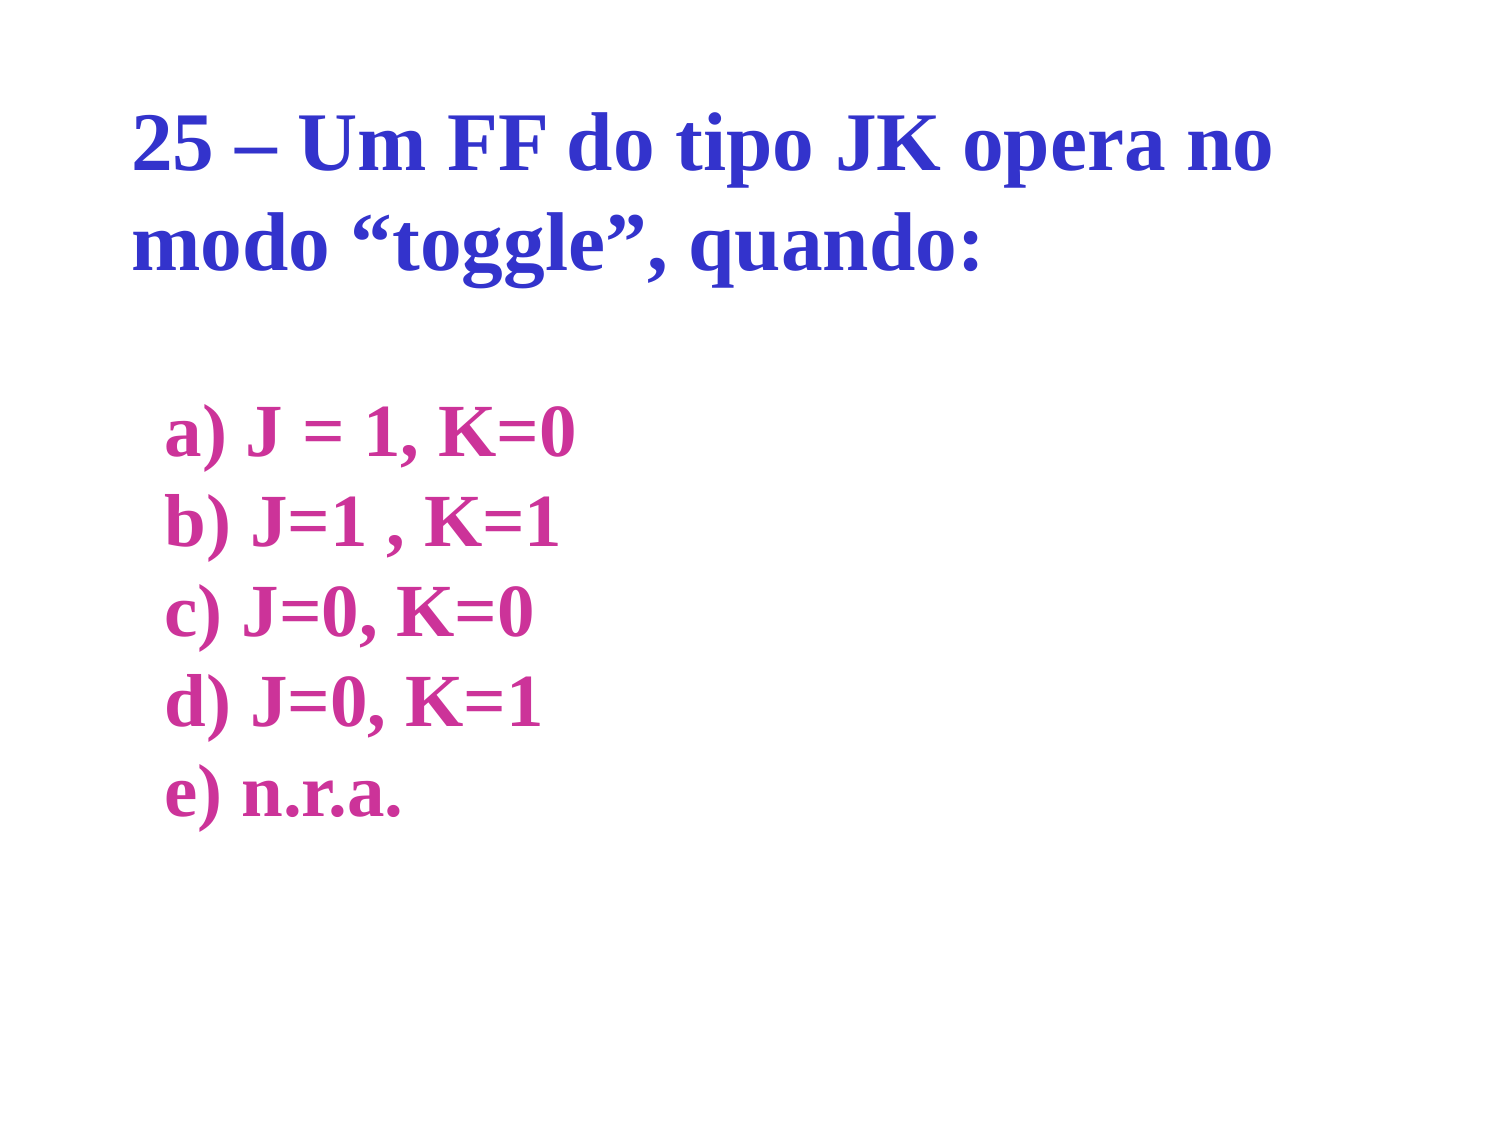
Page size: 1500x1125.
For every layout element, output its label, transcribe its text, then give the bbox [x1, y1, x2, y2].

text_box a) J = 1, K=0 b) J=1 , K=1 c) J=0, K=0 d) J=0, K=1 e) n.r.a. [149, 373, 593, 839]
text_box 25 – Um FF do tipo JK opera no modo “toggle”, quando: [115, 79, 1291, 295]
